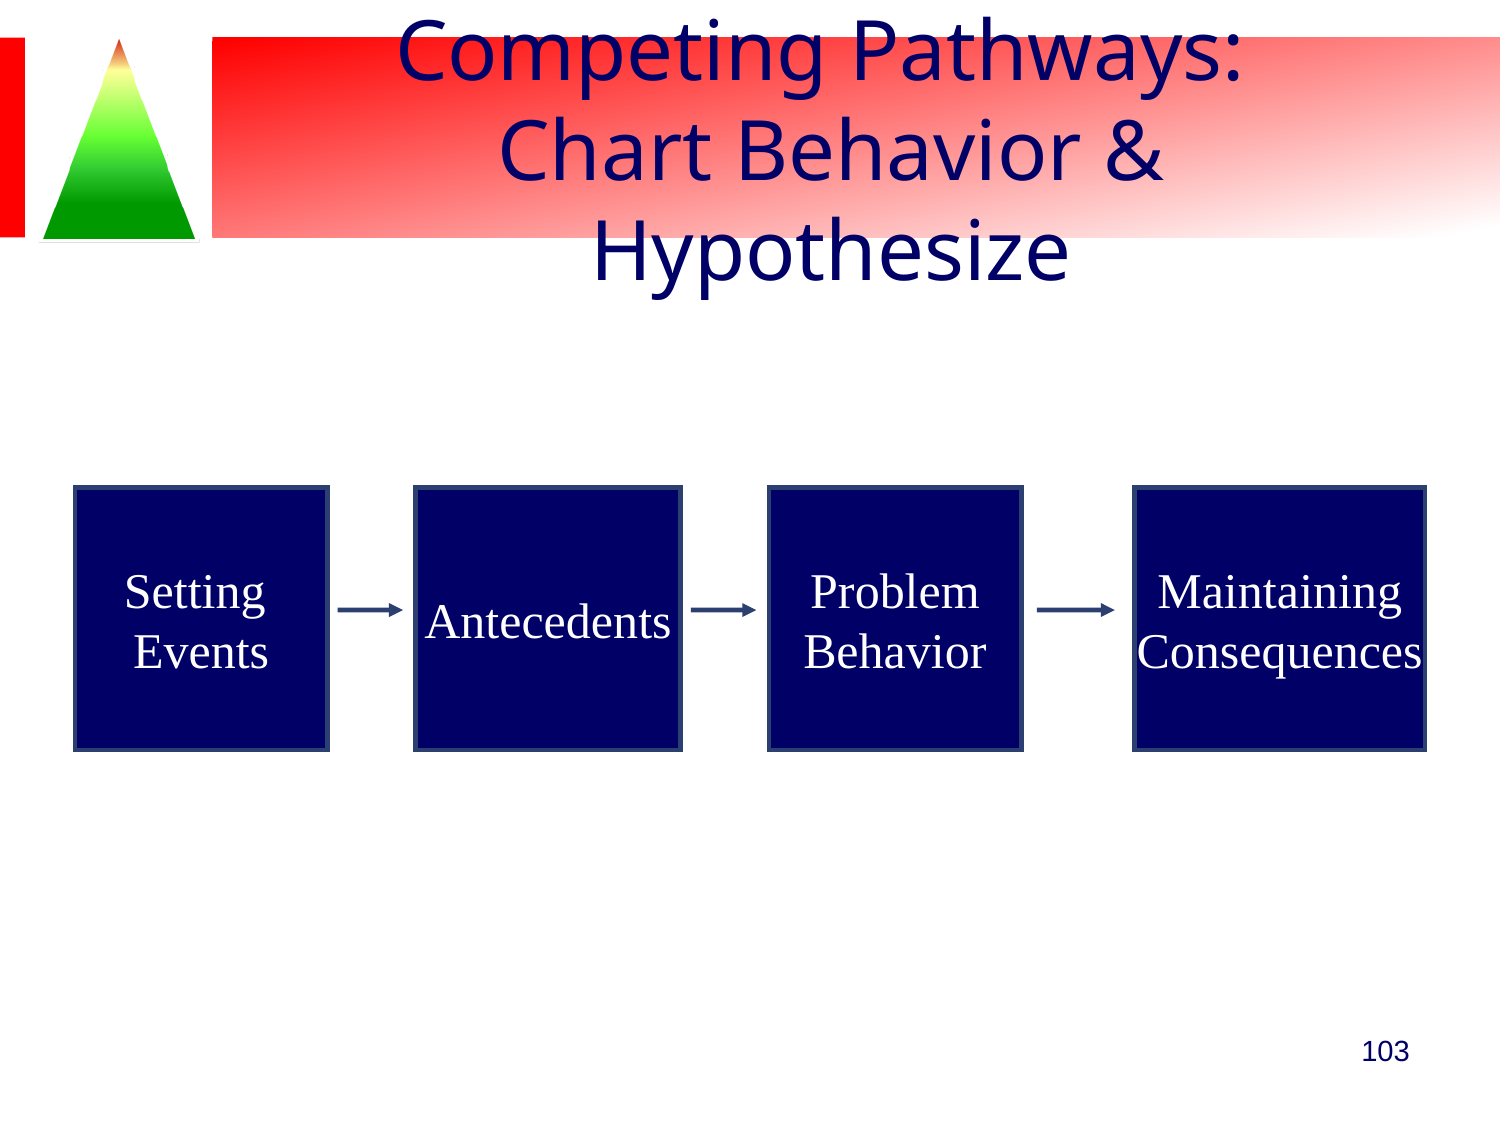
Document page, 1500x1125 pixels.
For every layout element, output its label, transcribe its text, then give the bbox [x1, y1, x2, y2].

slide_number 103 [1074, 1024, 1426, 1103]
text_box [74, 487, 1426, 751]
title Competing Pathways: Chart Behavior & Hypothesize [237, 44, 1426, 251]
picture [37, 30, 200, 243]
